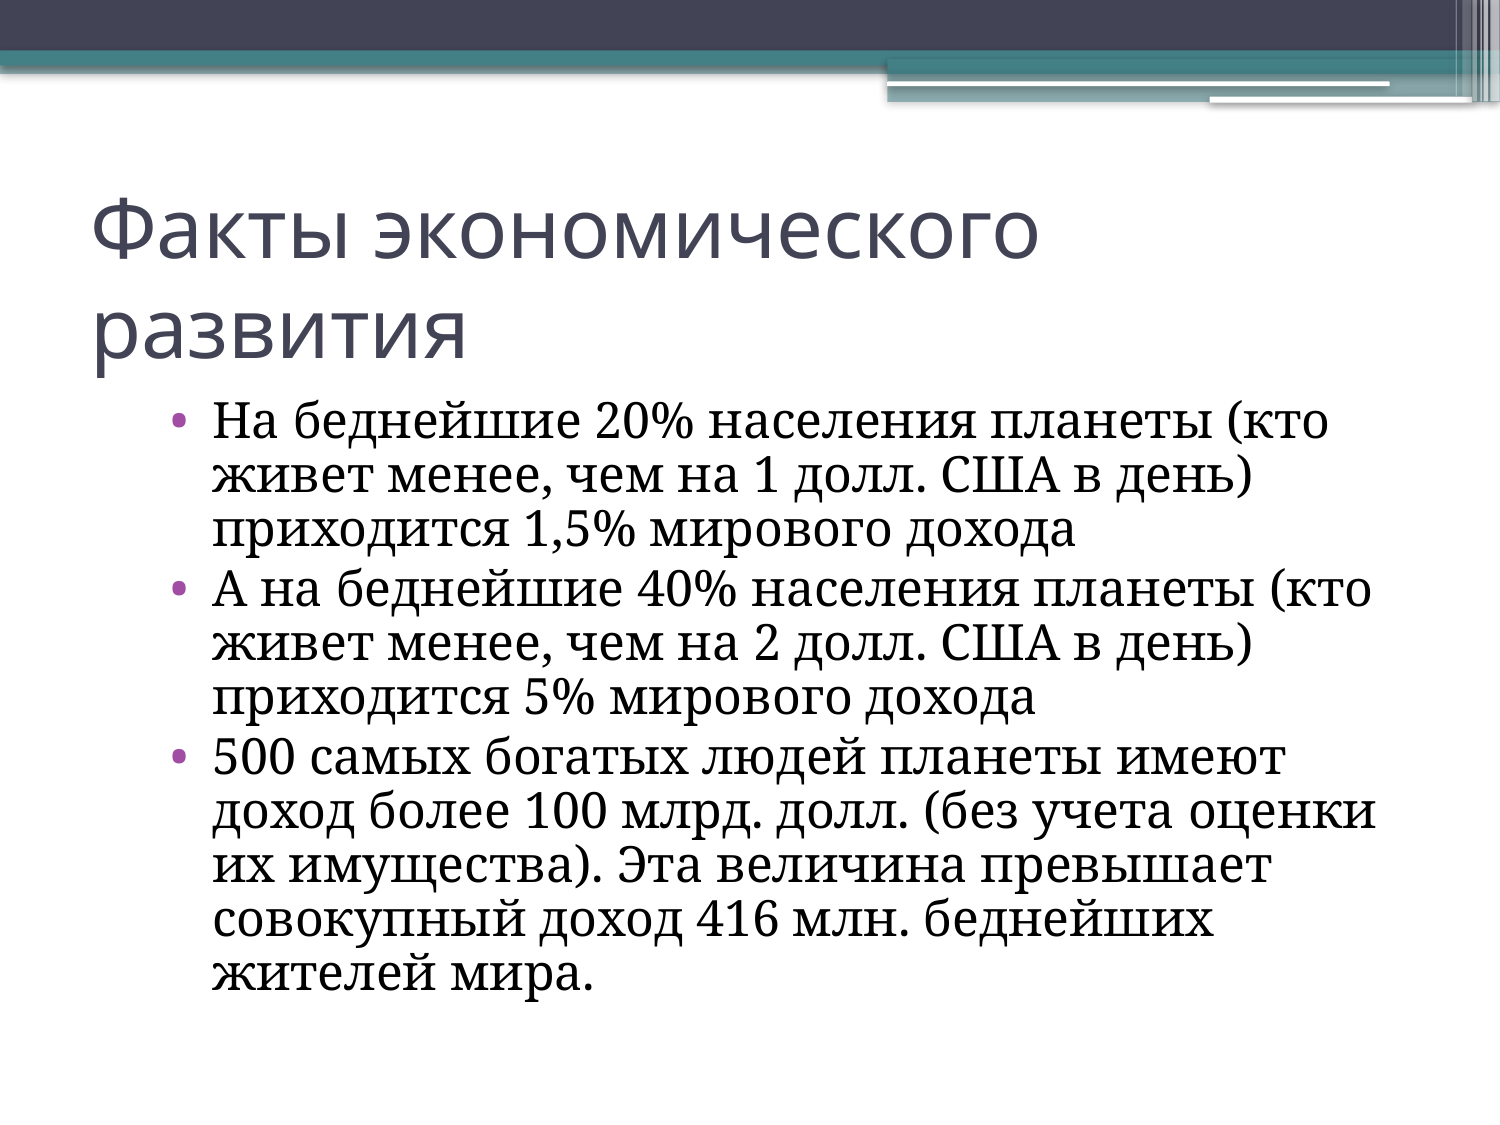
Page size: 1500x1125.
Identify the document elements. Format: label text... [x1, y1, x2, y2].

title Факты экономического развития [74, 187, 1426, 363]
list На беднейшие 20% населения планеты (кто живет менее, чем на 1 долл. США в день) приходится 1,5% мирового дохода А на беднейшие 40% населения планеты (кто живет менее, чем на 2 долл. США в день) приходится 5% мирового дохода 500 самых богатых людей планеты имеют доход более 100 млрд. долл. (без учета оценки их имущества). Эта величина превышает совокупный доход 416 млн. беднейших жителей мира. [137, 387, 1400, 1076]
